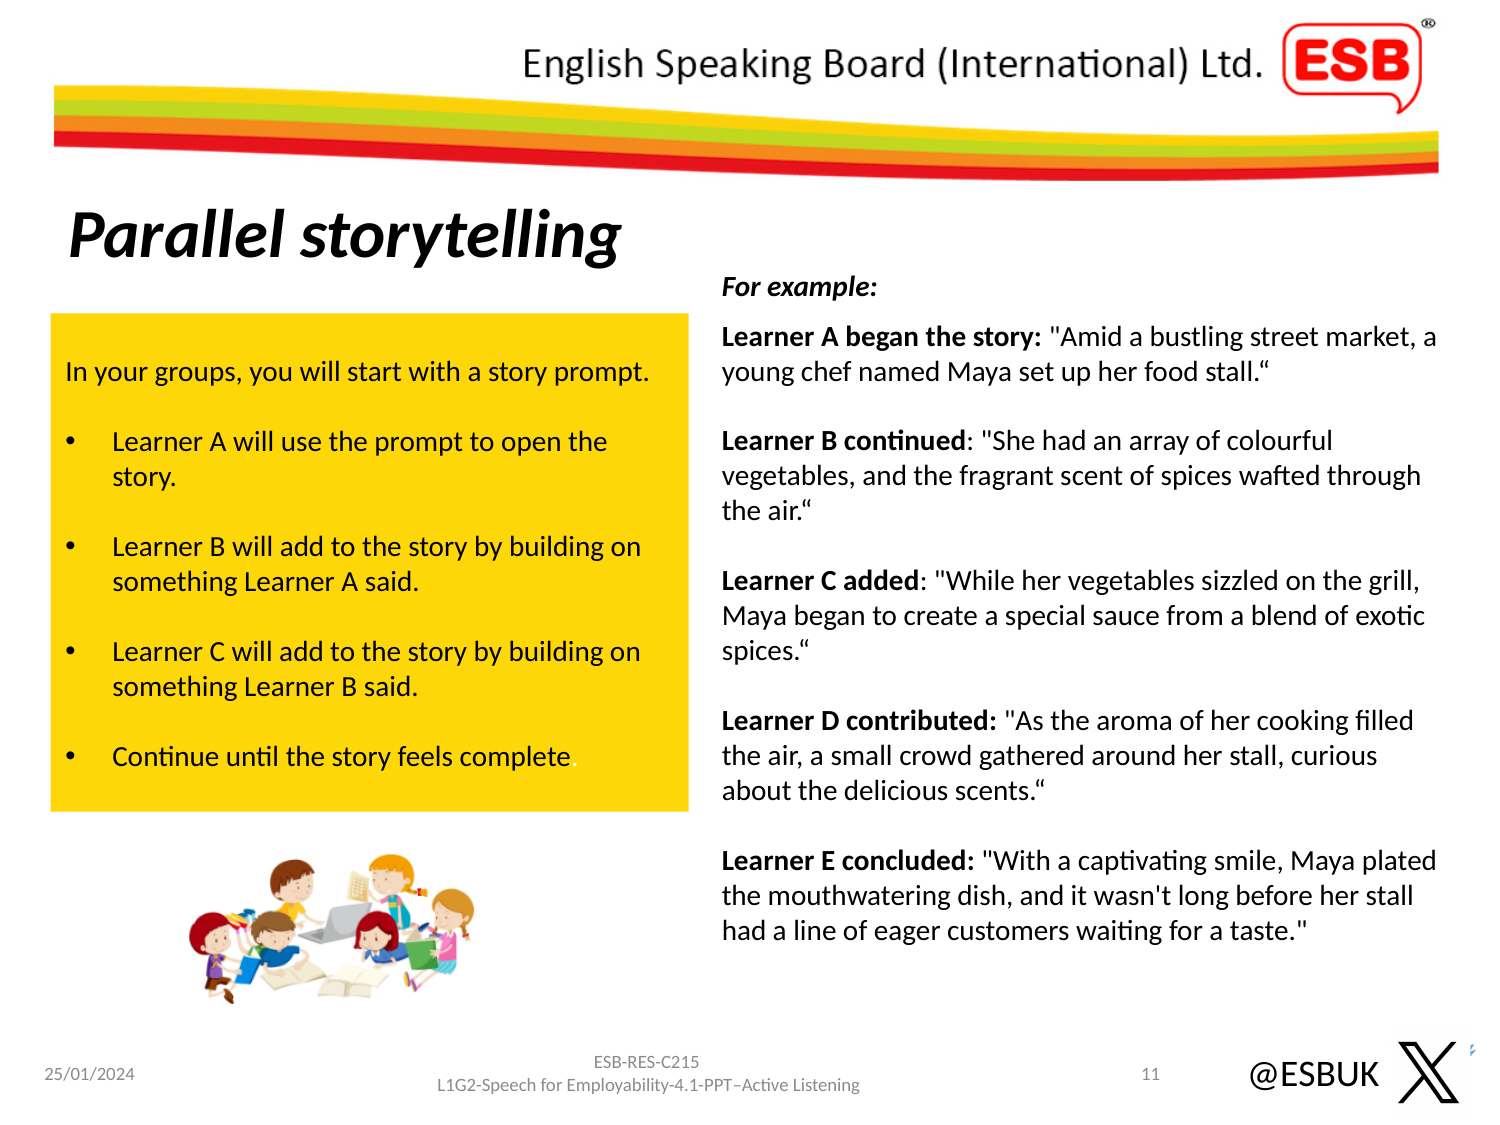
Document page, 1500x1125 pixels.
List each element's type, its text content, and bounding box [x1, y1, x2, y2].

title Parallel storytelling [53, 170, 1347, 301]
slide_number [29, 1042, 367, 1103]
text_box In your groups, you will start with a story prompt. Learner A will use the prompt to open the story. Learner B will add to the story by building on something Learner A said. Learner C will add to the story by building on something Learner B said. Continue until the story feels complete. [50, 312, 690, 813]
picture [0, 0, 1500, 189]
footer ESB-RES-C215 L1G2-Speech for Employability-4.1-PPT–Active Listening [395, 1042, 902, 1103]
picture [149, 815, 510, 1040]
picture [1390, 1029, 1476, 1116]
text_box Learner A began the story: "Amid a bustling street market, a young chef named Maya set up her food stall.“ Learner B continued: "She had an array of colourful vegetables, and the fragrant scent of spices wafted through the air.“ Learner C added: "While her vegetables sizzled on the grill, Maya began to create a special sauce from a blend of exotic spices.“ Learner D contributed: "As the aroma of her cooking filled the air, a small crowd gathered around her stall, curious about the delicious scents.“ Learner E concluded: "With a captivating smile, Maya plated the mouthwatering dish, and it wasn't long before her stall had a line of eager customers waiting for a taste." [707, 309, 1458, 954]
text_box For example: [707, 260, 1133, 310]
slide_number 11 [930, 1042, 1176, 1103]
